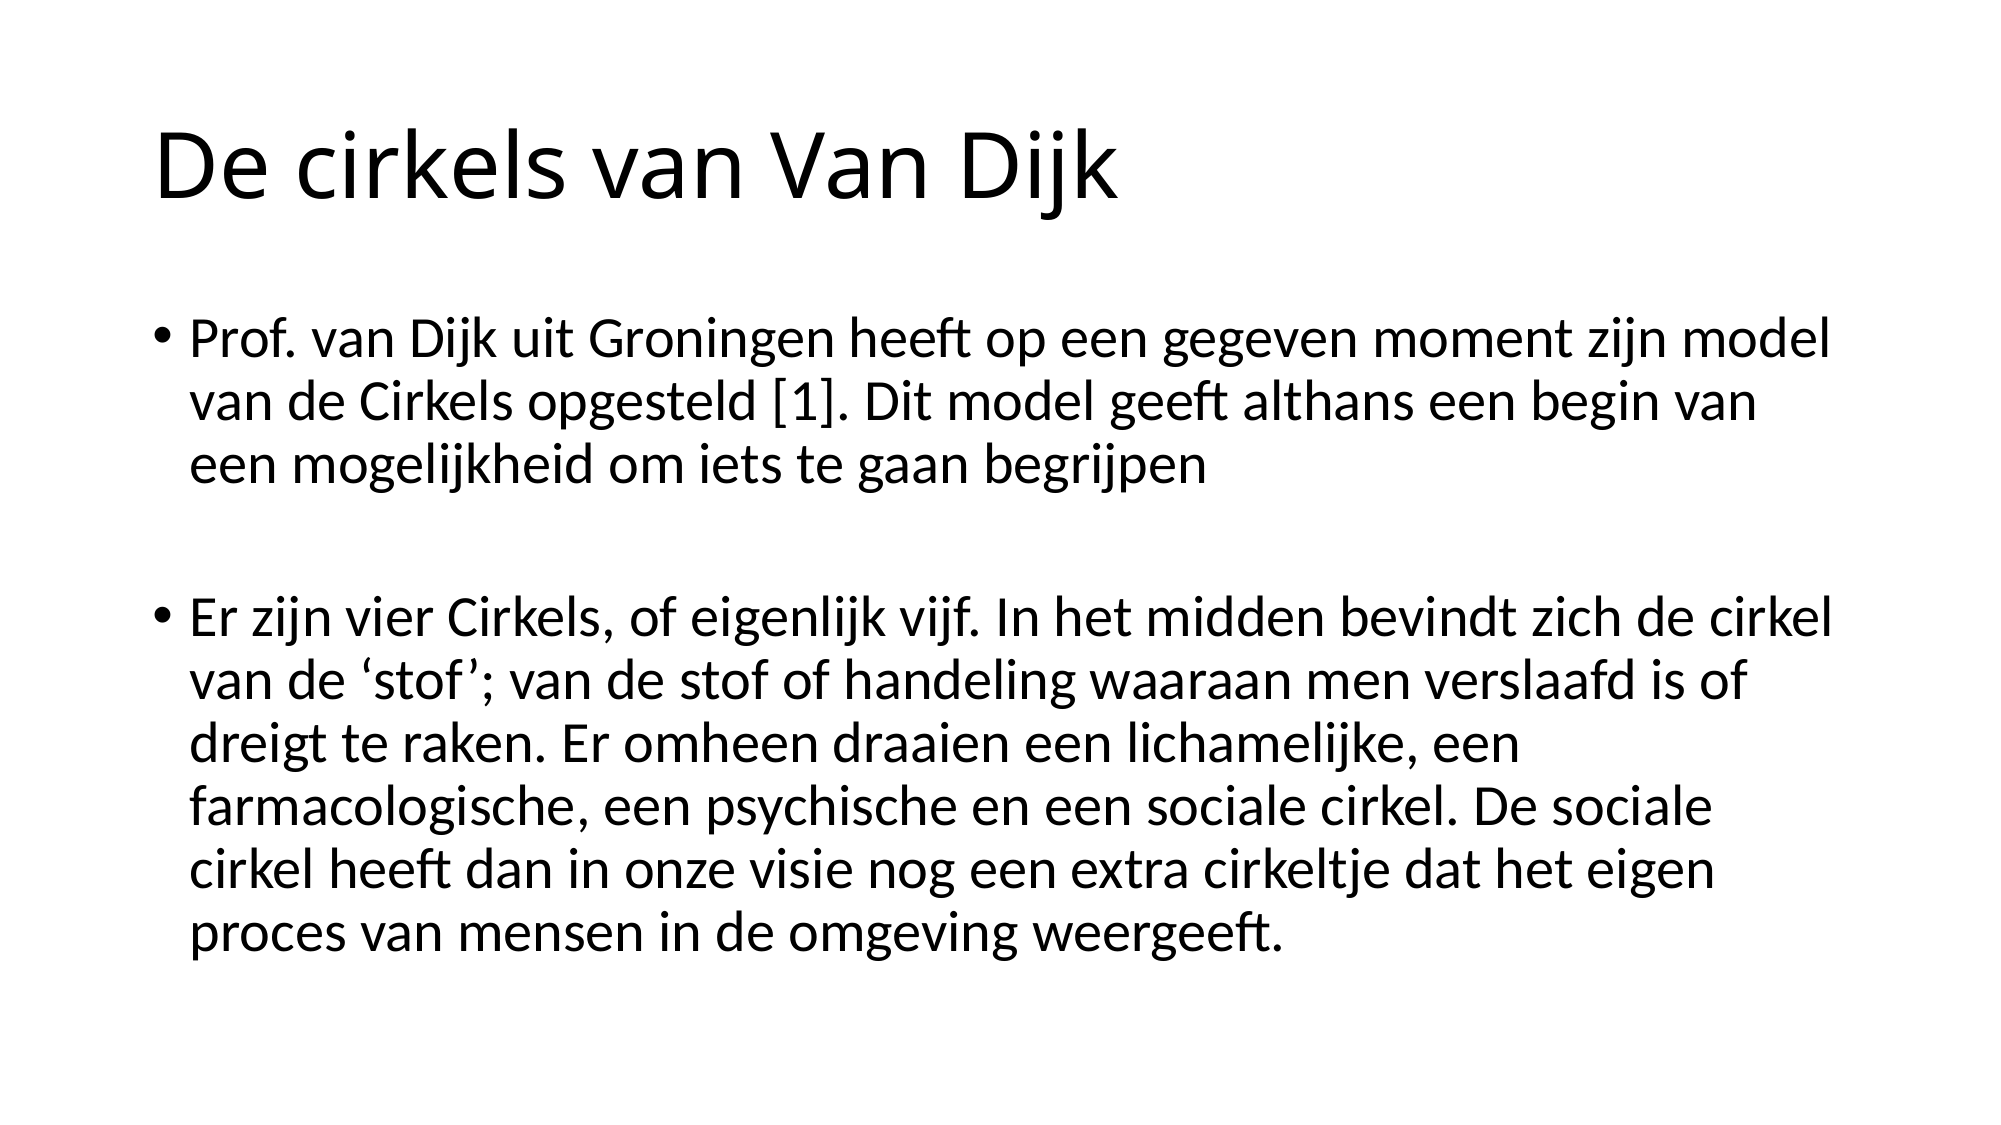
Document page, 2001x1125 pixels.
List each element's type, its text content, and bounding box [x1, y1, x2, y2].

title De cirkels van Van Dijk [137, 59, 1863, 278]
list Prof. van Dijk uit Groningen heeft op een gegeven moment zijn model van de Cirkels opgesteld [1]. Dit model geeft althans een begin van een mogelijkheid om iets te gaan begrijpen Er zijn vier Cirkels, of eigenlijk vijf. In het midden bevindt zich de cirkel van de ‘stof’; van de stof of handeling waaraan men verslaafd is of dreigt te raken. Er omheen draaien een lichamelijke, een farmacologische, een psychische en een sociale cirkel. De sociale cirkel heeft dan in onze visie nog een extra cirkeltje dat het eigen proces van mensen in de omgeving weergeeft. [137, 299, 1863, 1014]
